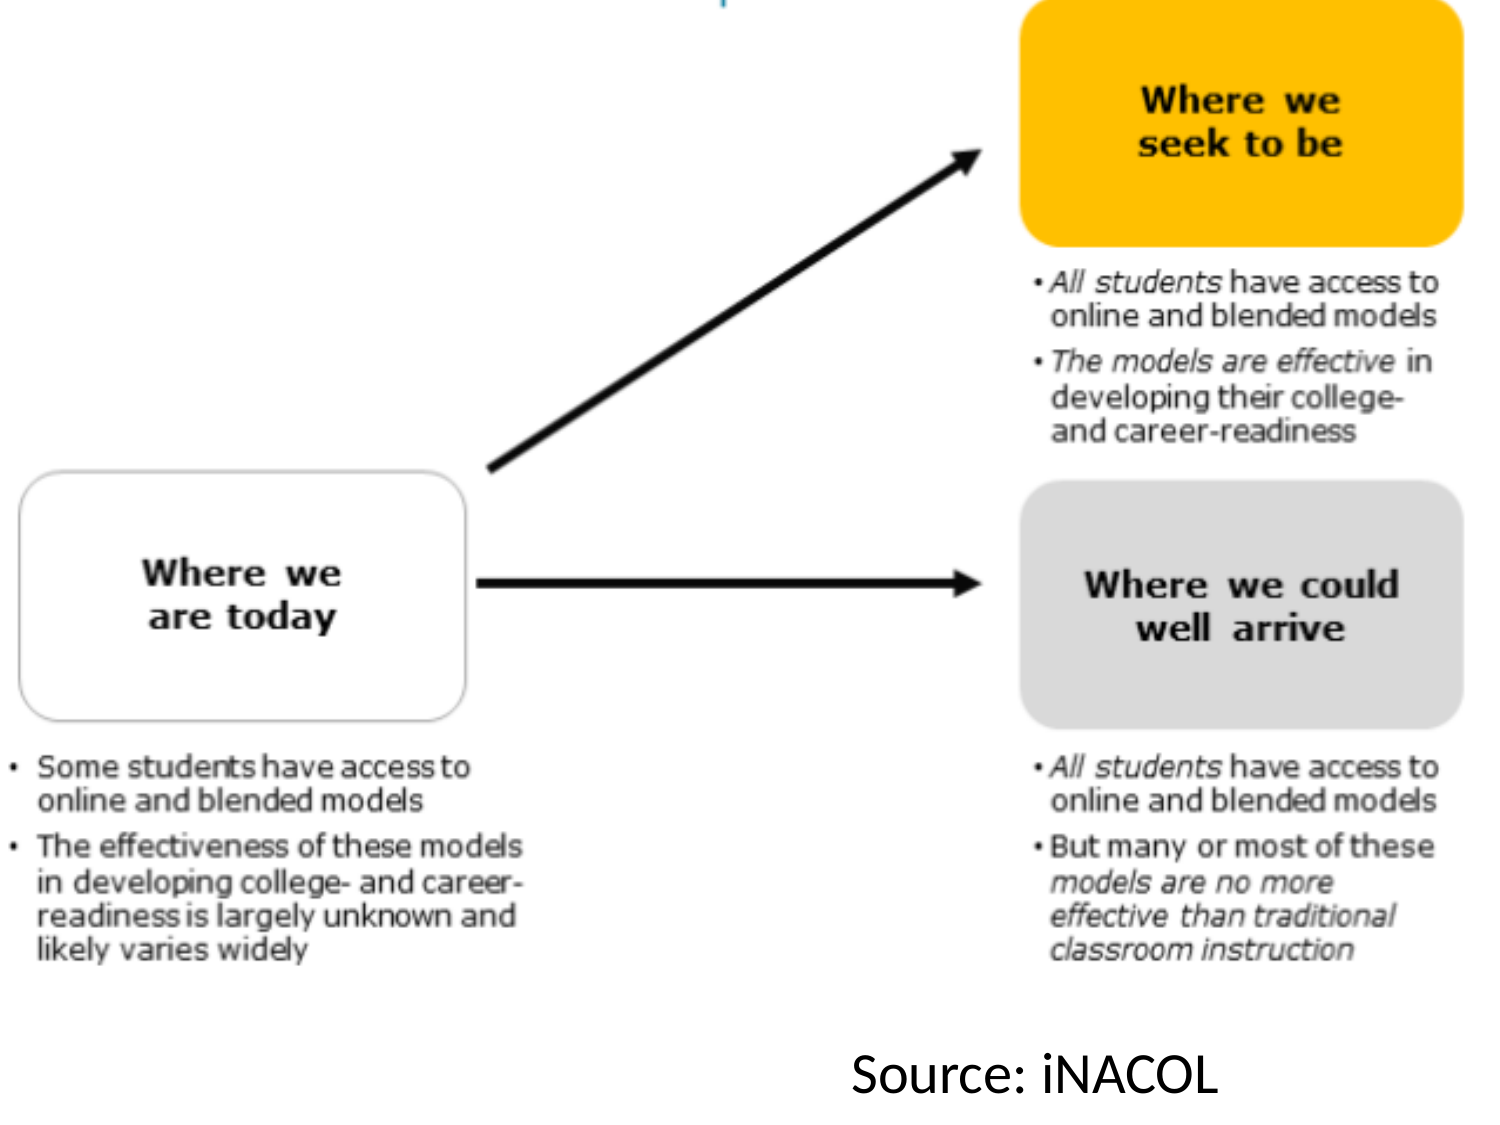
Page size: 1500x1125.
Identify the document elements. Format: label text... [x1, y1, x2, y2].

text_box Source: iNACOL [836, 1027, 1234, 1113]
picture [0, 0, 1500, 997]
